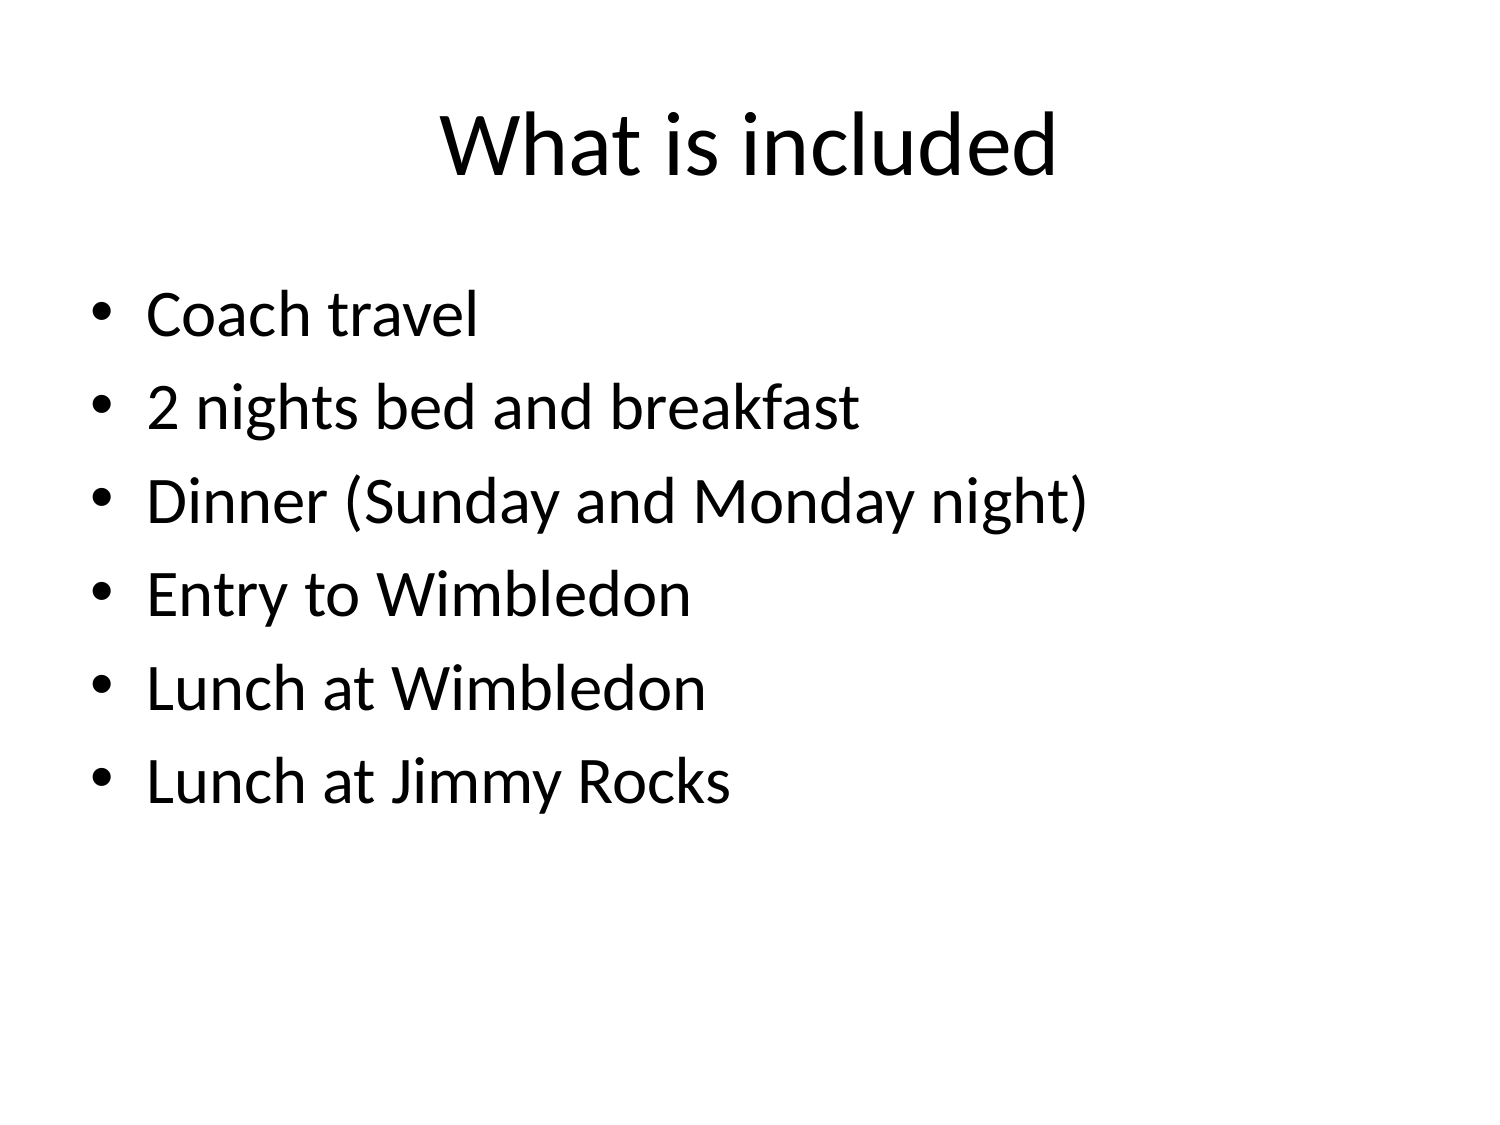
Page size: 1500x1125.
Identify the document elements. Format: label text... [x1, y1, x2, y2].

list Coach travel 2 nights bed and breakfast Dinner (Sunday and Monday night) Entry to Wimbledon Lunch at Wimbledon Lunch at Jimmy Rocks [75, 262, 1425, 1005]
title What is included [75, 45, 1425, 233]
